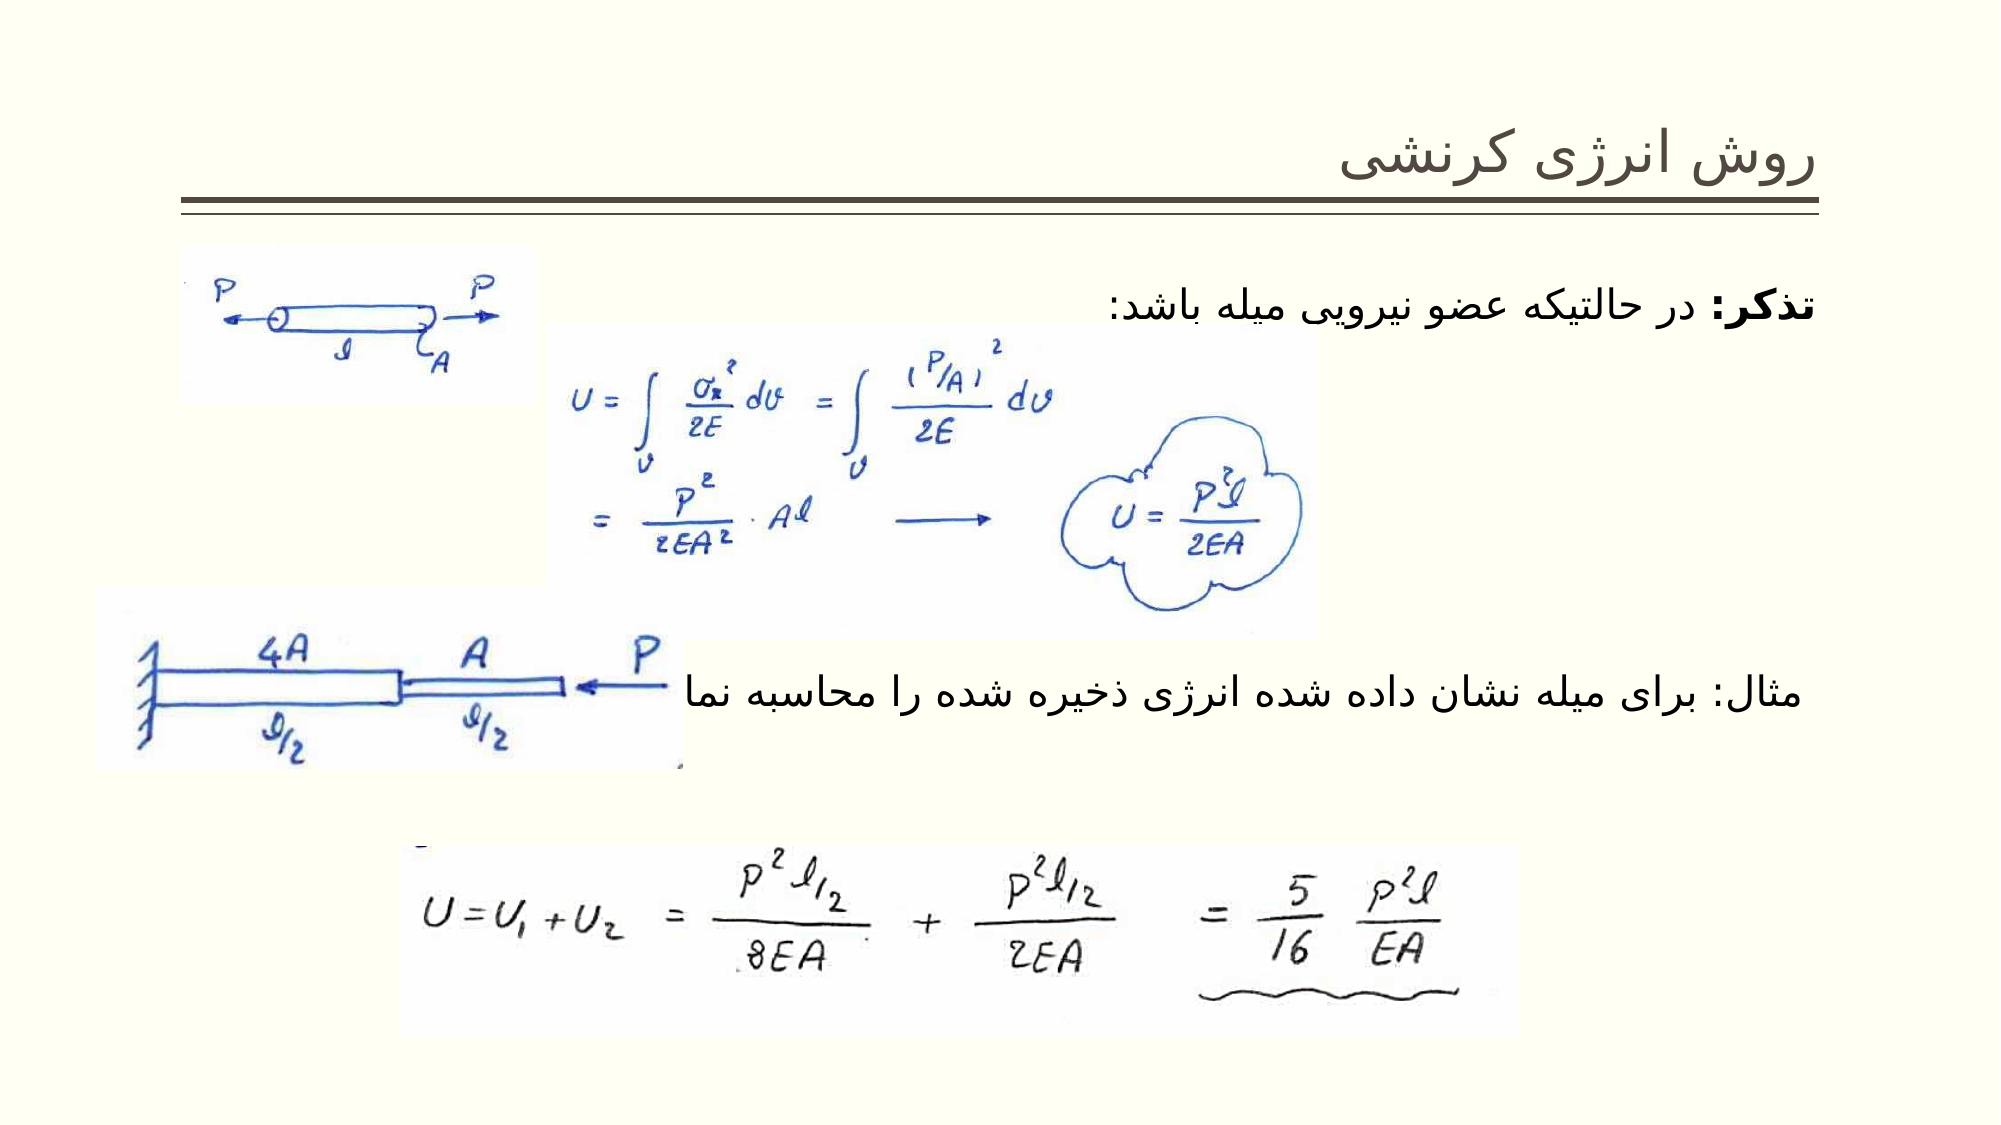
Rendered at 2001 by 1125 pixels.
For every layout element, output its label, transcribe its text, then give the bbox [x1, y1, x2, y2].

text_box مثال: برای میله نشان داده شده انرژی ذخیره شده را محاسبه نمایید. [687, 632, 1819, 723]
picture [399, 846, 1518, 1037]
text_box تذکر: در حالتیکه عضو نیرویی میله باشد: [537, 245, 1832, 335]
picture [181, 245, 536, 404]
picture [96, 324, 1317, 769]
title روش انرژی کرنشی [181, 12, 1819, 193]
